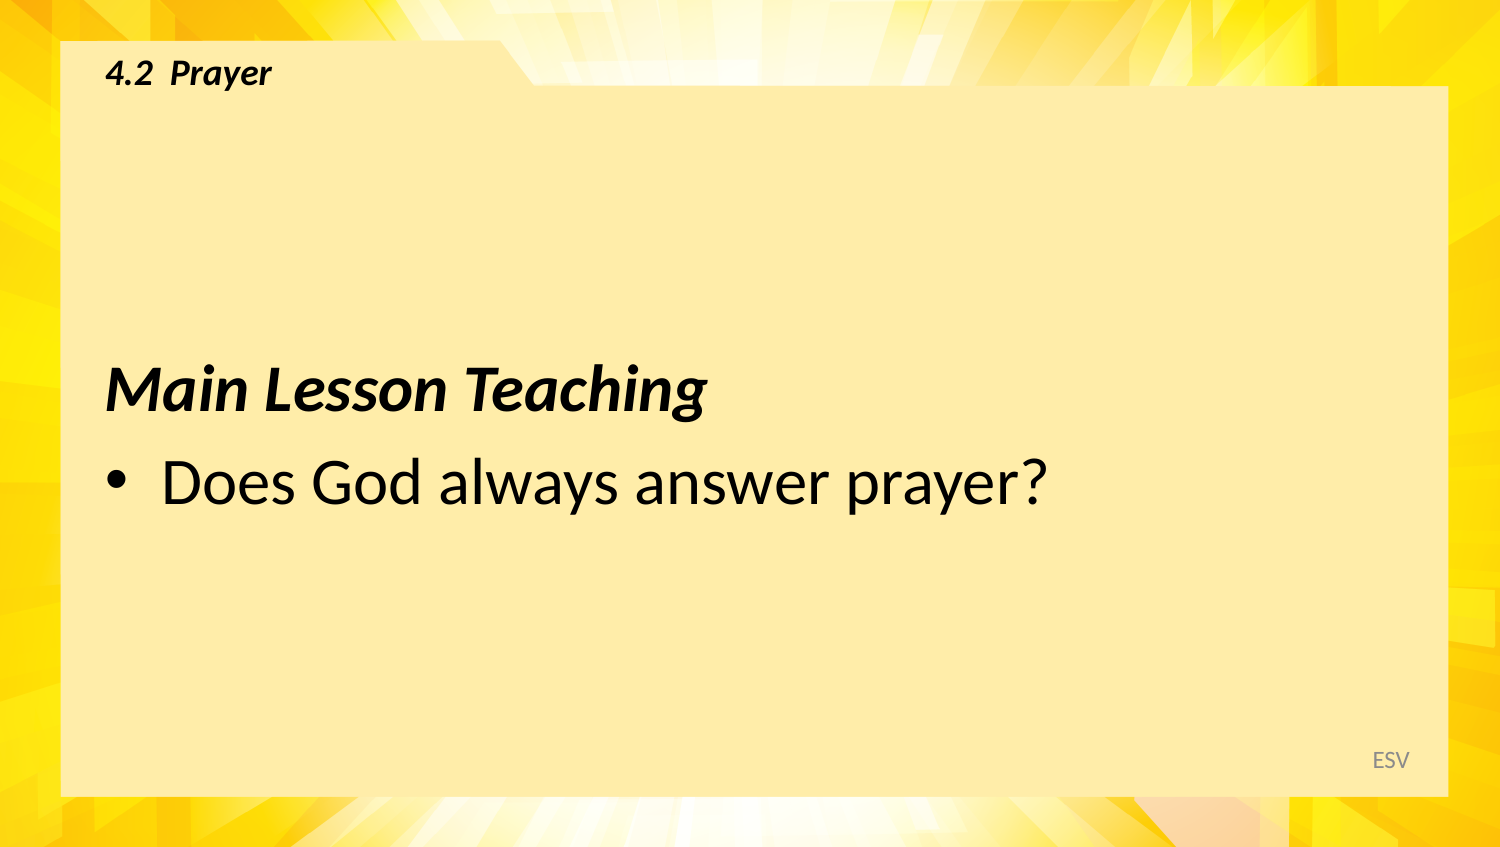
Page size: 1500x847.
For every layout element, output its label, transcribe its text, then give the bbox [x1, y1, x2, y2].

footer ESV [950, 736, 1425, 782]
picture [0, 0, 1500, 847]
title 4.2 Prayer [89, 33, 1420, 108]
list Main Lesson Teaching Does God always answer prayer? [89, 141, 1403, 722]
